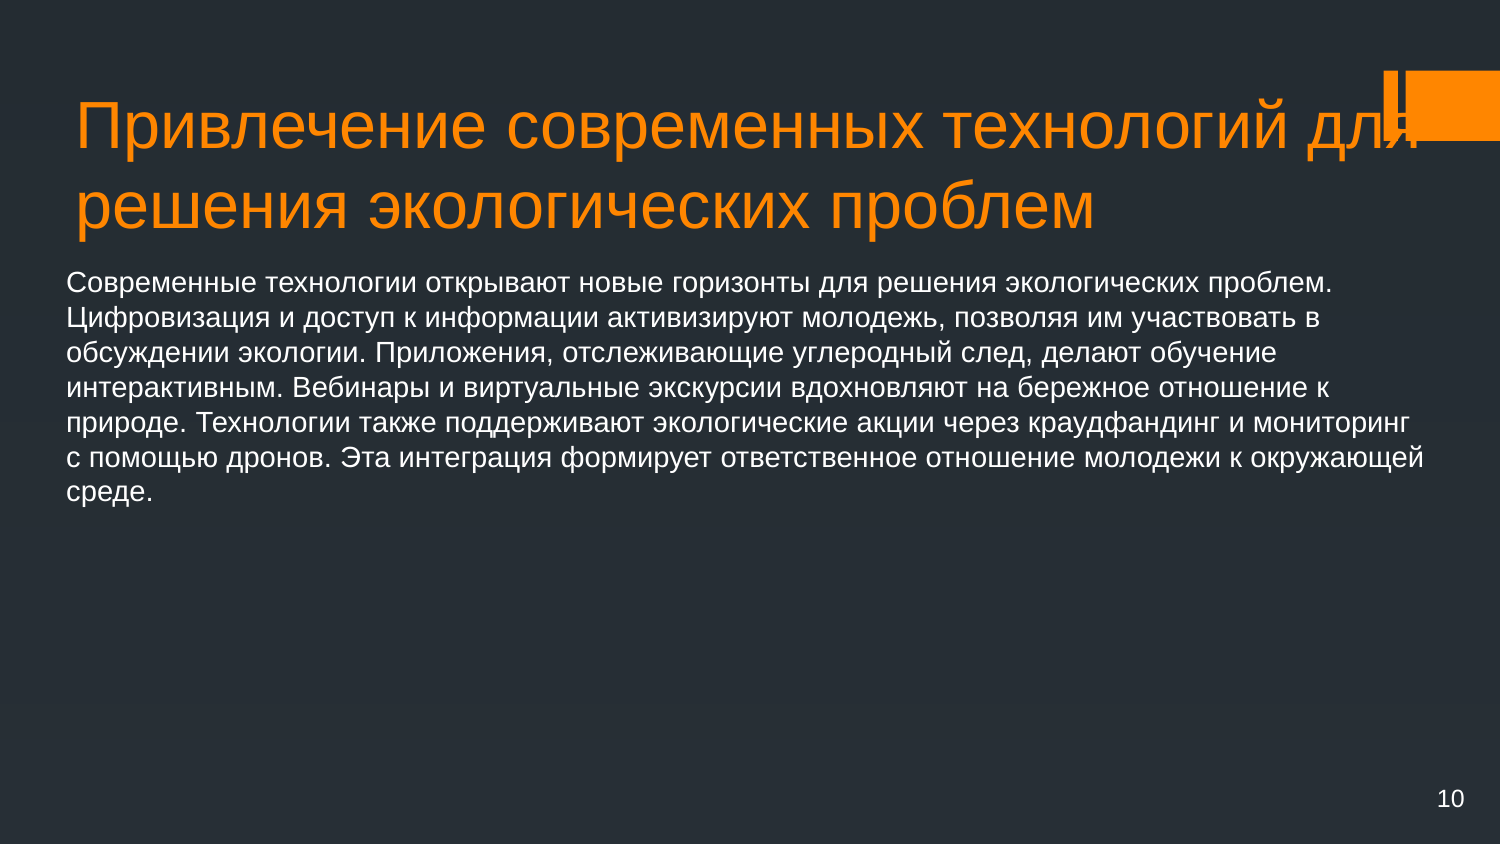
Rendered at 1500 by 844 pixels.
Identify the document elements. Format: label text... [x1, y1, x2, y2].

slide_number 10 [1389, 764, 1480, 830]
title Привлечение современных технологий для решения экологических проблем [60, 66, 1458, 161]
list Современные технологии открывают новые горизонты для решения экологических проблем. Цифровизация и доступ к информации активизируют молодежь, позволяя им участвовать в обсуждении экологии. Приложения, отслеживающие углеродный след, делают обучение интерактивным. Вебинары и виртуальные экскурсии вдохновляют на бережное отношение к природе. Технологии также поддерживают экологические акции через краудфандинг и мониторинг с помощью дронов. Эта интеграция формирует ответственное отношение молодежи к окружающей среде. [51, 248, 1449, 774]
